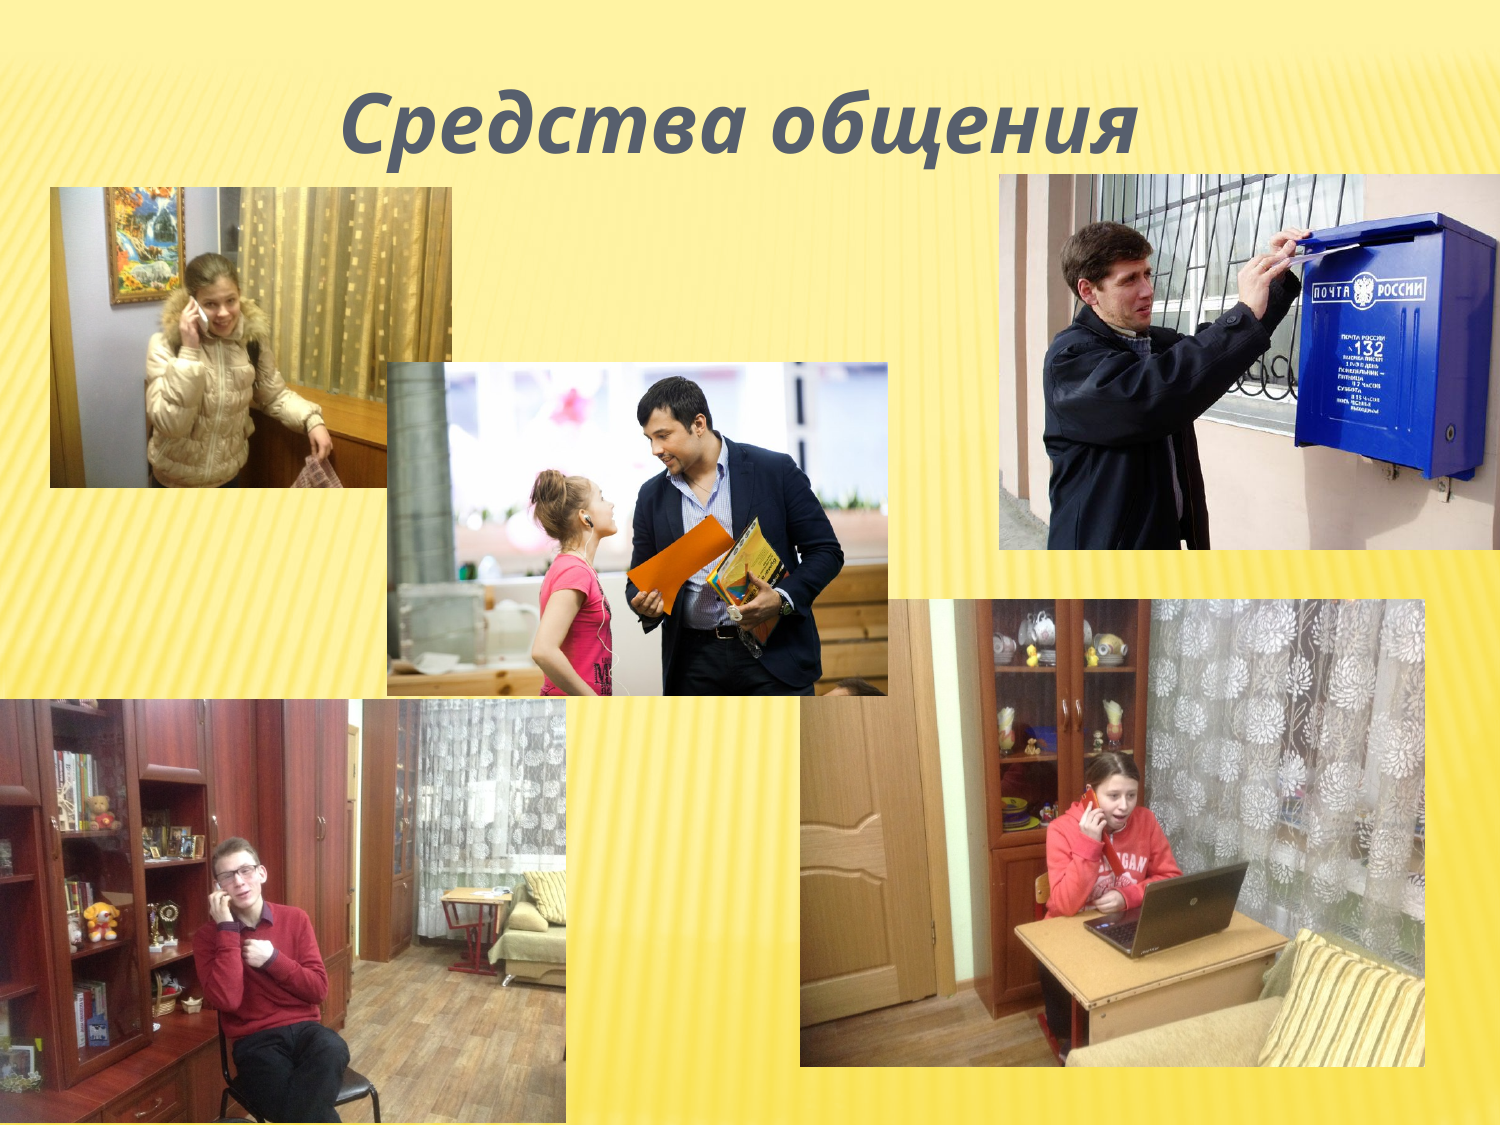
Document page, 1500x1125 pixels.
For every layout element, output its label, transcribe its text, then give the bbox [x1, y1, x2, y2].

text_box Средства общения [323, 62, 1156, 178]
picture [0, 699, 567, 1123]
picture [49, 187, 1426, 1068]
picture [999, 174, 1500, 551]
